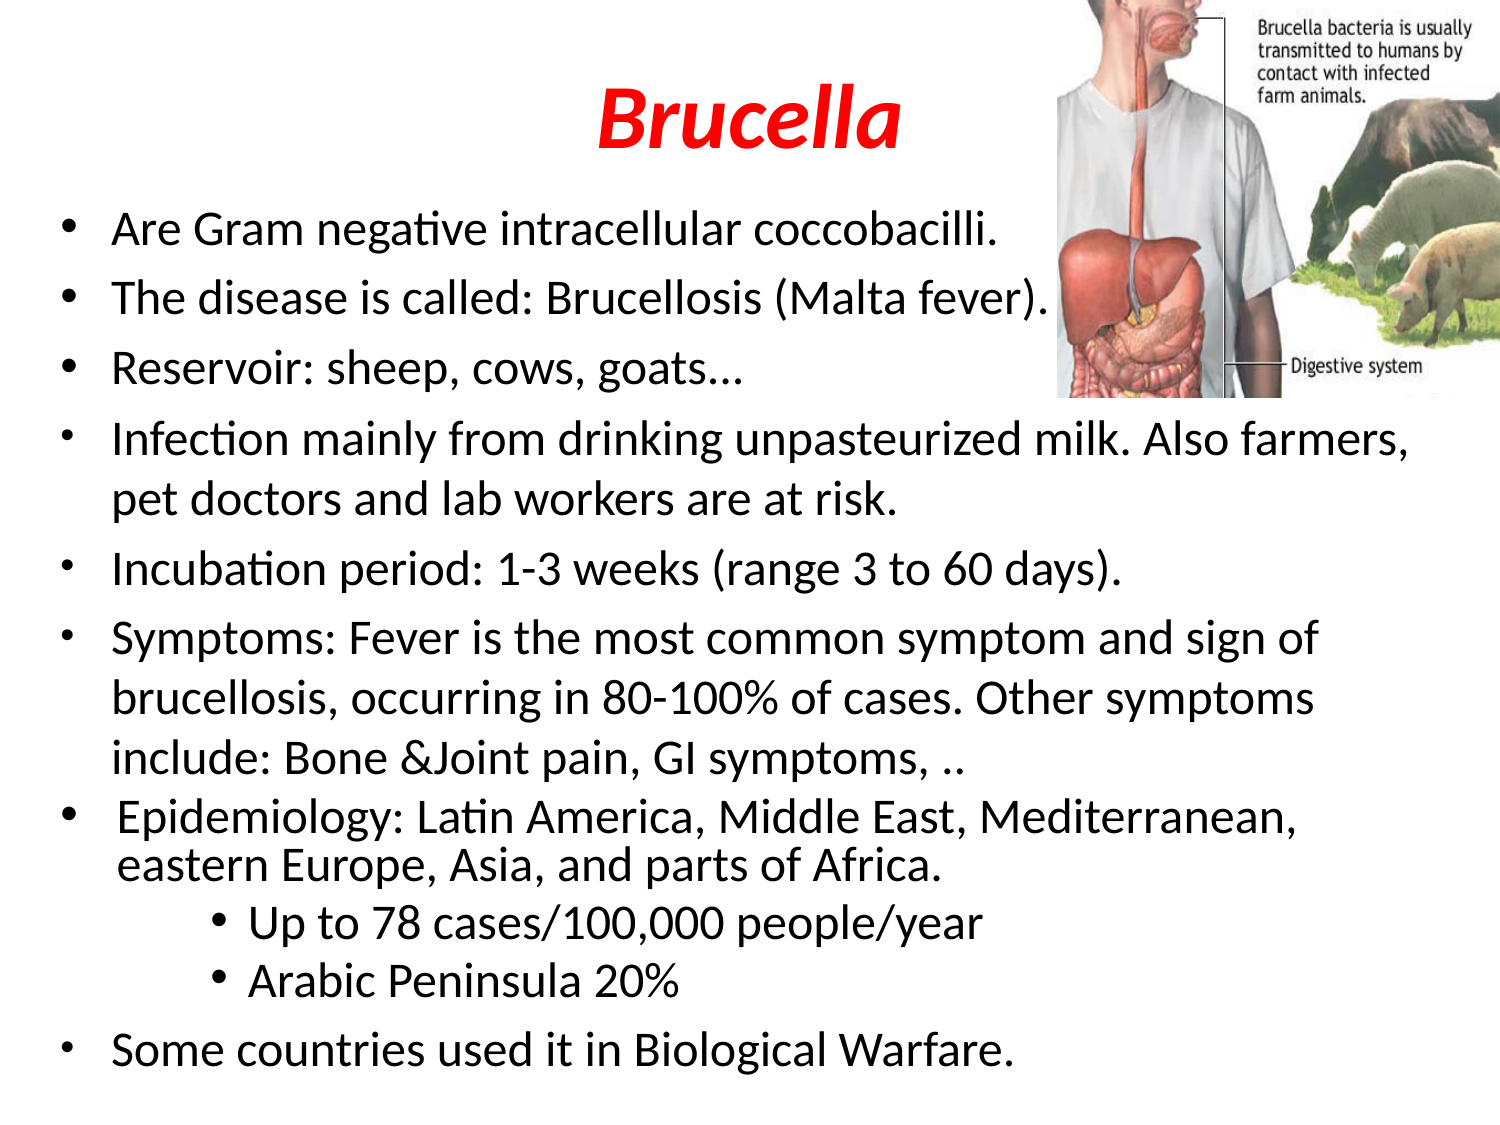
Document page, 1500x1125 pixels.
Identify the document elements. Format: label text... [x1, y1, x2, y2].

title Brucella [75, 35, 1051, 187]
picture [1056, 0, 1500, 398]
list Are Gram negative intracellular coccobacilli. The disease is called: Brucellosis (Malta fever). Reservoir: sheep, cows, goats... Infection mainly from drinking unpasteurized milk. Also farmers, pet doctors and lab workers are at risk. Incubation period: 1-3 weeks (range 3 to 60 days). Symptoms: Fever is the most common symptom and sign of brucellosis, occurring in 80-100% of cases. Other symptoms include: Bone &Joint pain, GI symptoms, .. Epidemiology: Latin America, Middle East, Mediterranean, eastern Europe, Asia, and parts of Africa. Up to 78 cases/100,000 people/year Arabic Peninsula 20% Some countries used it in Biological Warfare. [45, 187, 1442, 1103]
